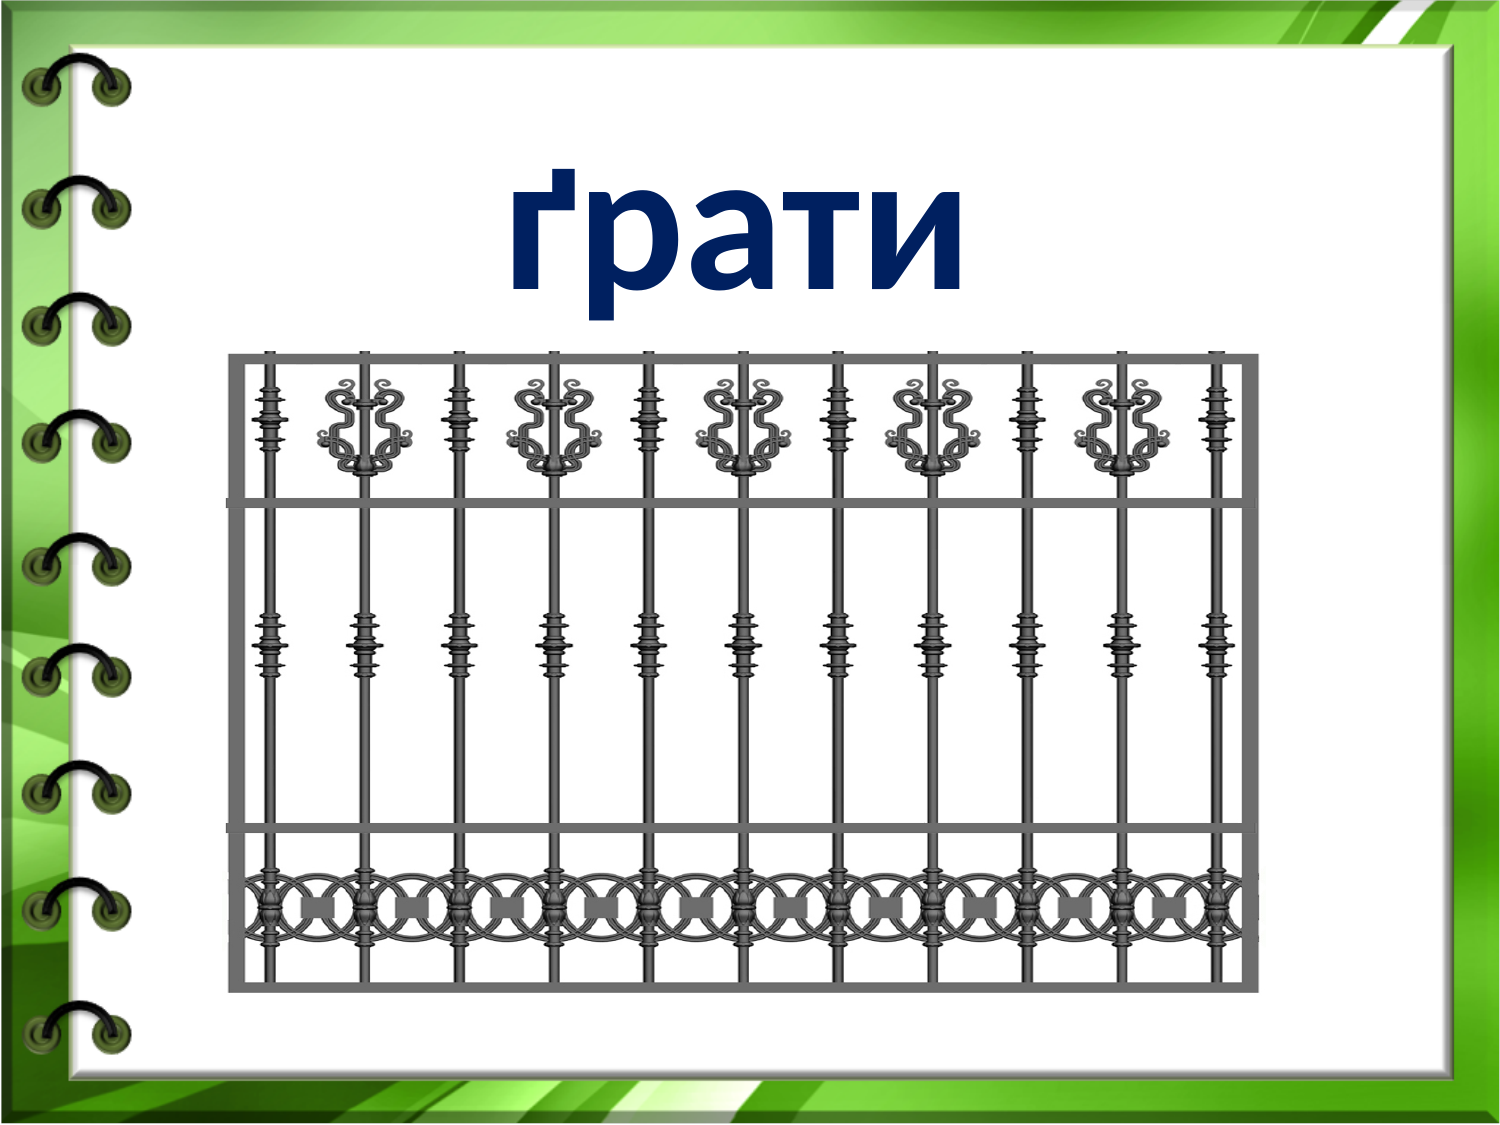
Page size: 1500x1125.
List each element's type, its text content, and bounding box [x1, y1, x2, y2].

picture [0, 0, 1500, 1125]
text_box ґрати [488, 81, 1011, 337]
